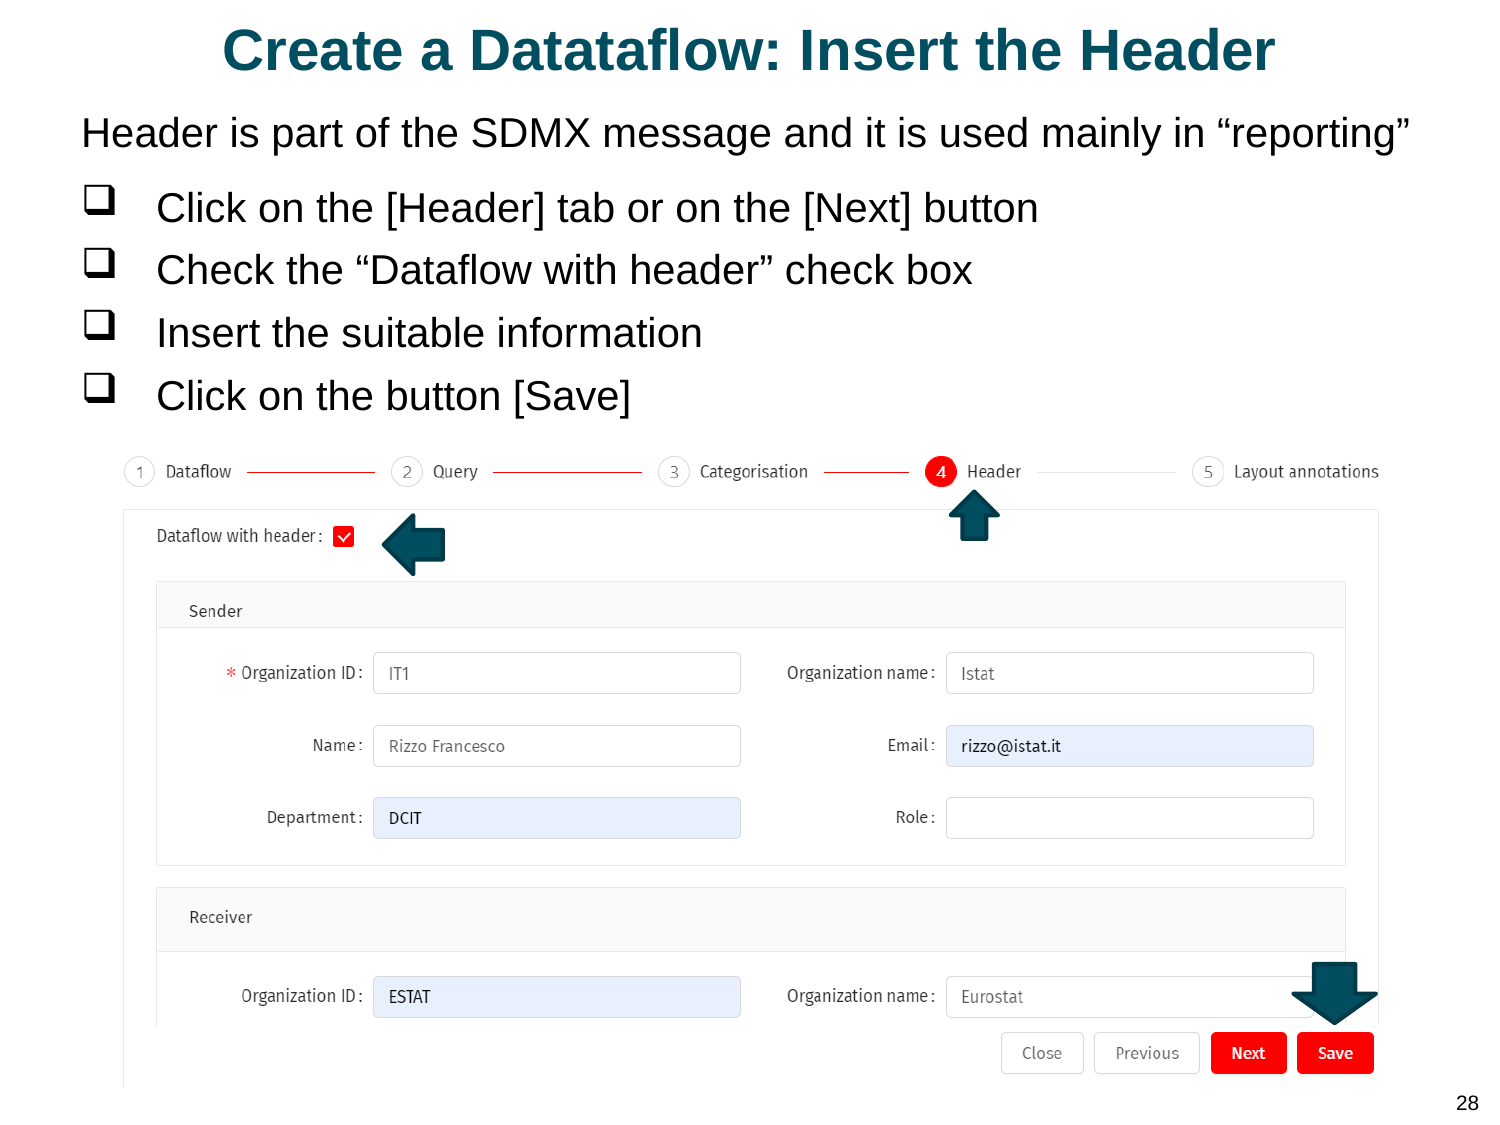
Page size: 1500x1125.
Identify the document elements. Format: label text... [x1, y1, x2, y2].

picture [108, 444, 1392, 1088]
text_box Header is part of the SDMX message and it is used mainly in “reporting” Click on the [Header] tab or on the [Next] button Check the “Dataflow with header” check box Insert the suitable information Click on the button [Save] [66, 98, 1453, 426]
title Create a Datataflow: Insert the Header [75, 0, 1425, 98]
slide_number 28 [1144, 1082, 1495, 1125]
